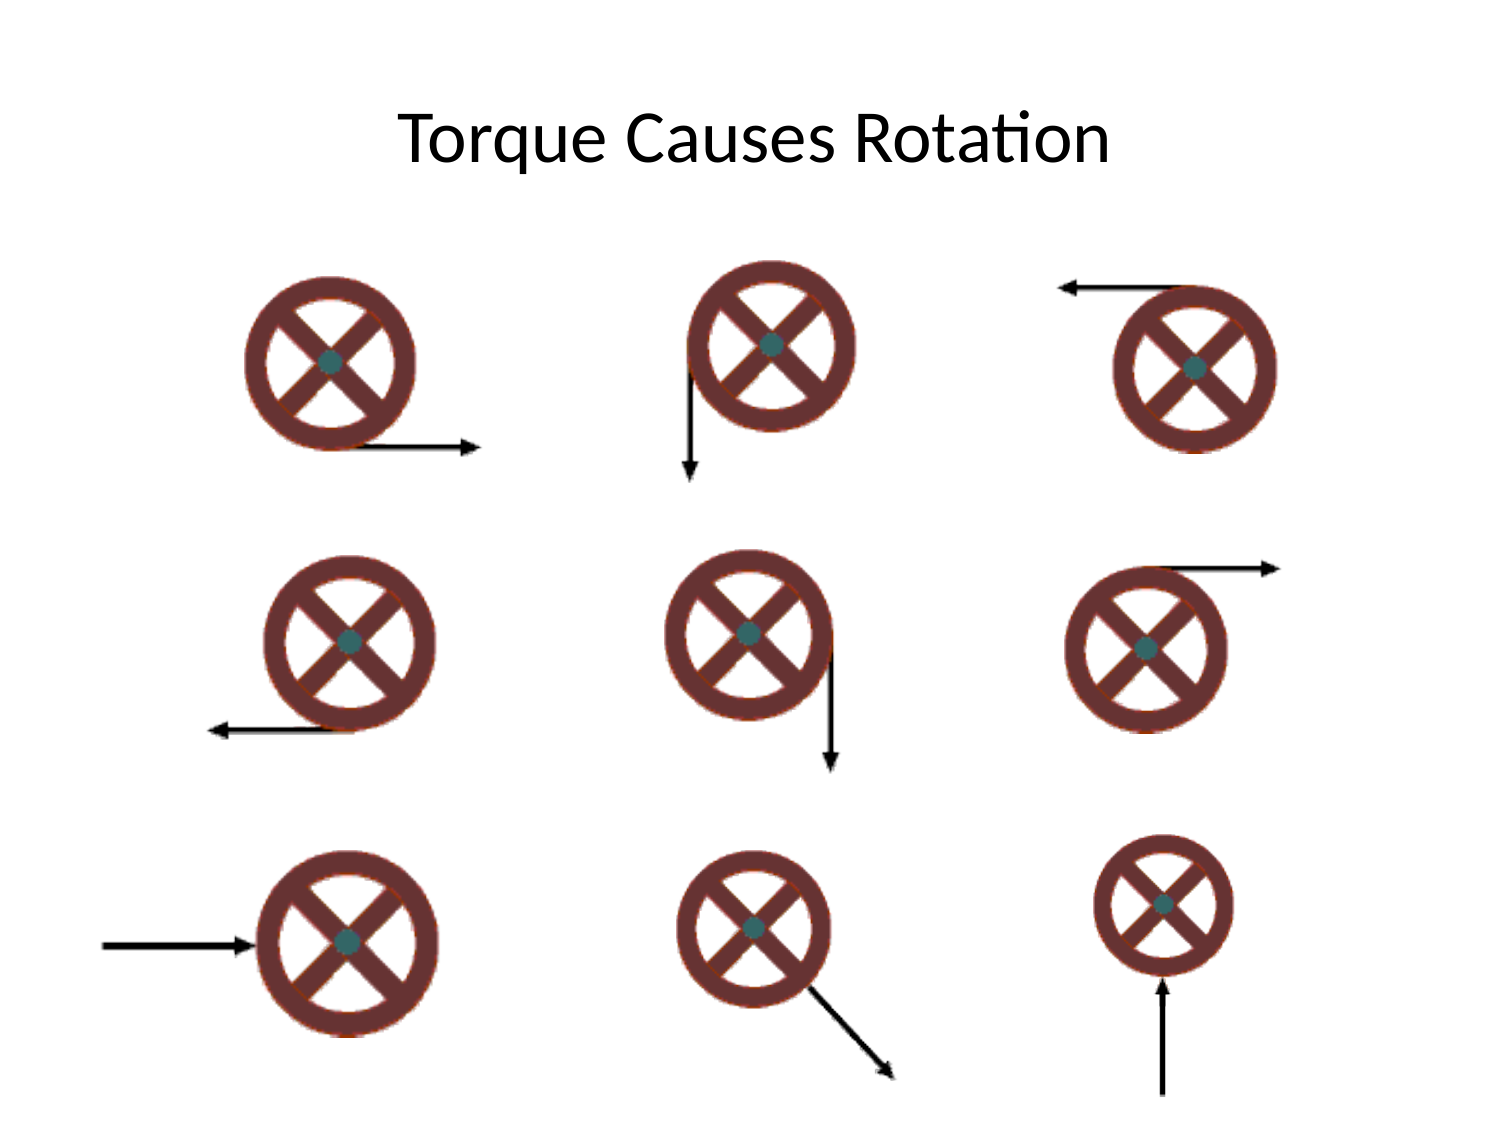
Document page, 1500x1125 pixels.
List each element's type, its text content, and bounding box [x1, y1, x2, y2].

picture [98, 849, 444, 1038]
picture [1093, 833, 1237, 1099]
picture [675, 850, 900, 1083]
picture [244, 275, 491, 464]
picture [1049, 275, 1281, 454]
picture [1064, 557, 1289, 734]
picture [199, 554, 440, 747]
text_box Torque Causes Rotation [382, 80, 1496, 185]
picture [674, 260, 860, 490]
picture [663, 549, 845, 782]
